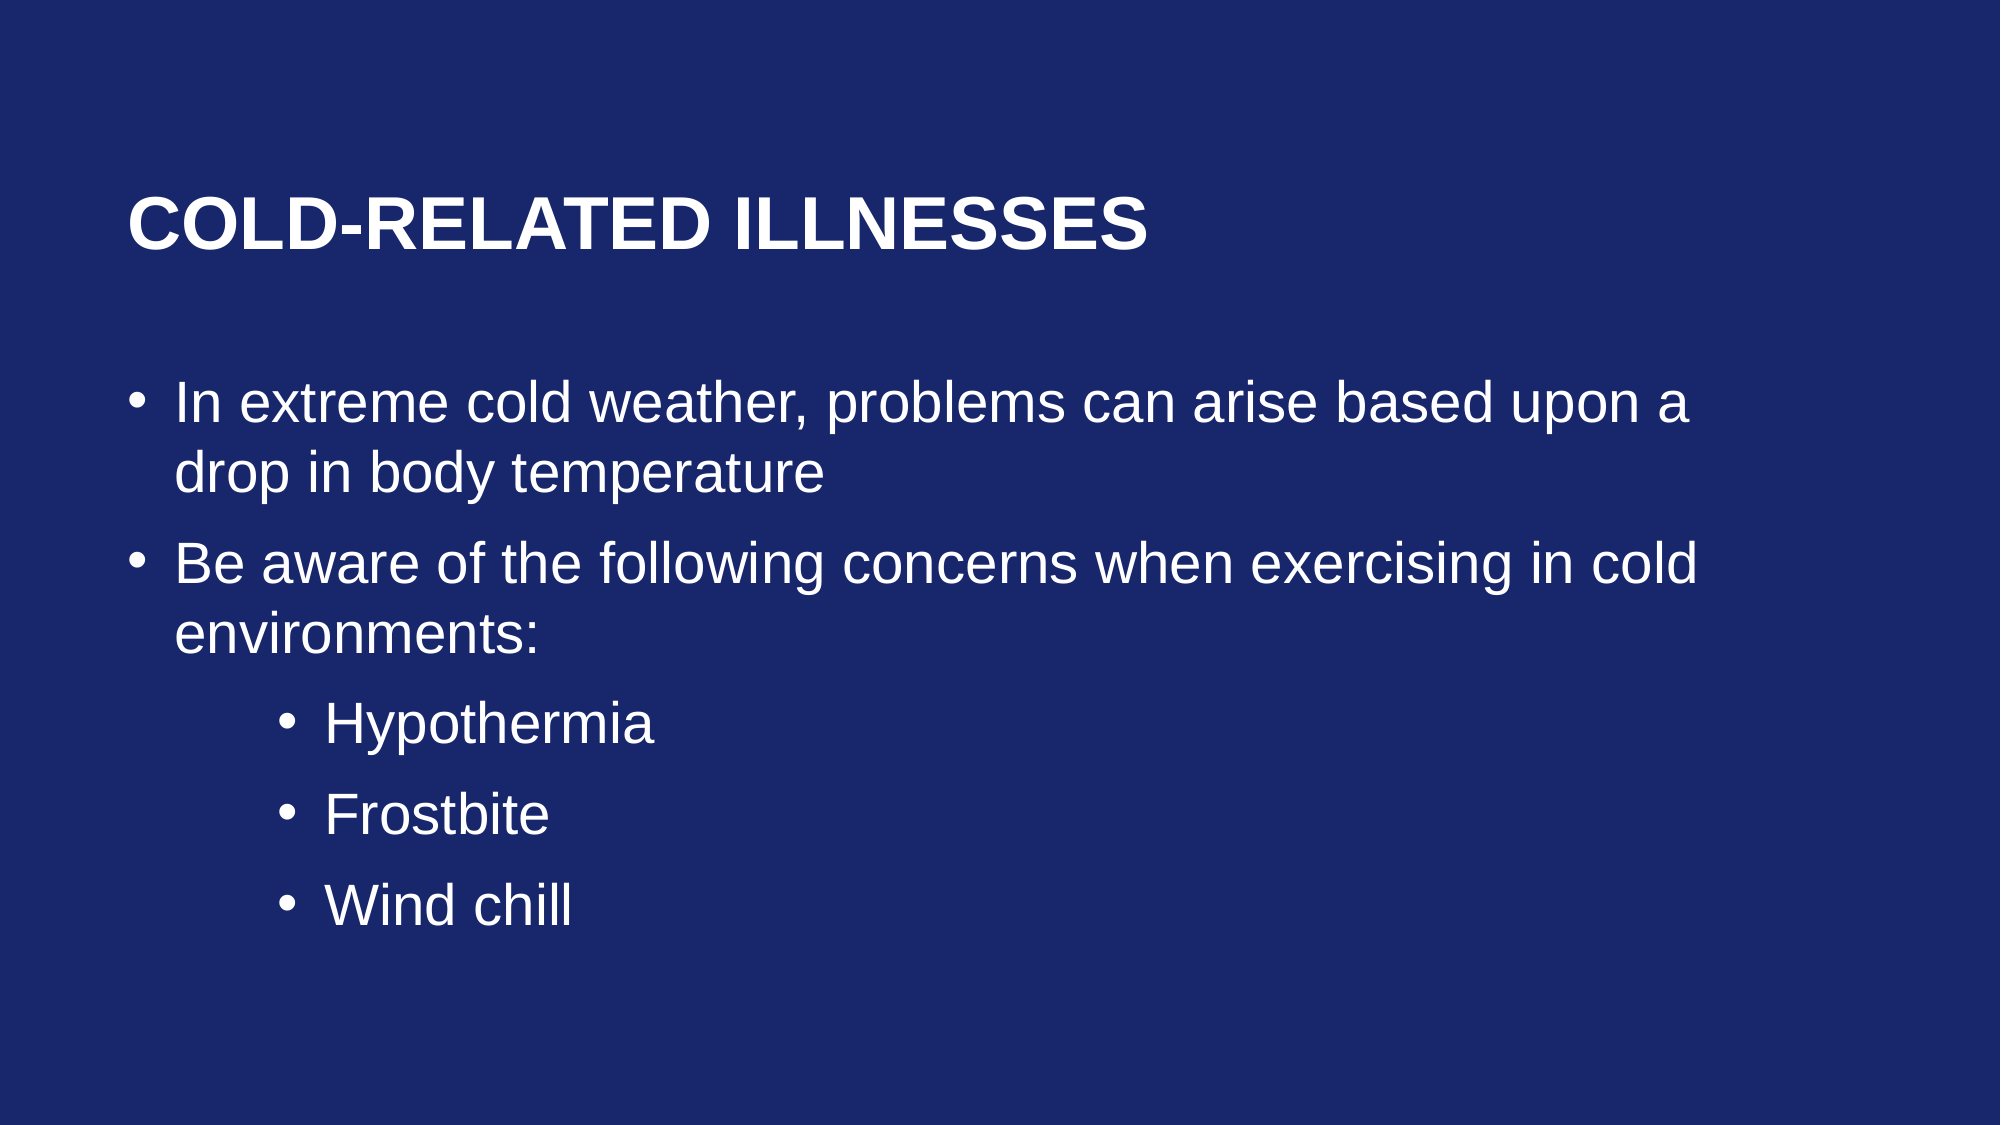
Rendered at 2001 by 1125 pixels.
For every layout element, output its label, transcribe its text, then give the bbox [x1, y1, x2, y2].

title Cold-related illnesses [112, 99, 1775, 339]
list In extreme cold weather, problems can arise based upon a drop in body temperature Be aware of the following concerns when exercising in cold environments: Hypothermia Frostbite Wind chill [112, 351, 1775, 950]
